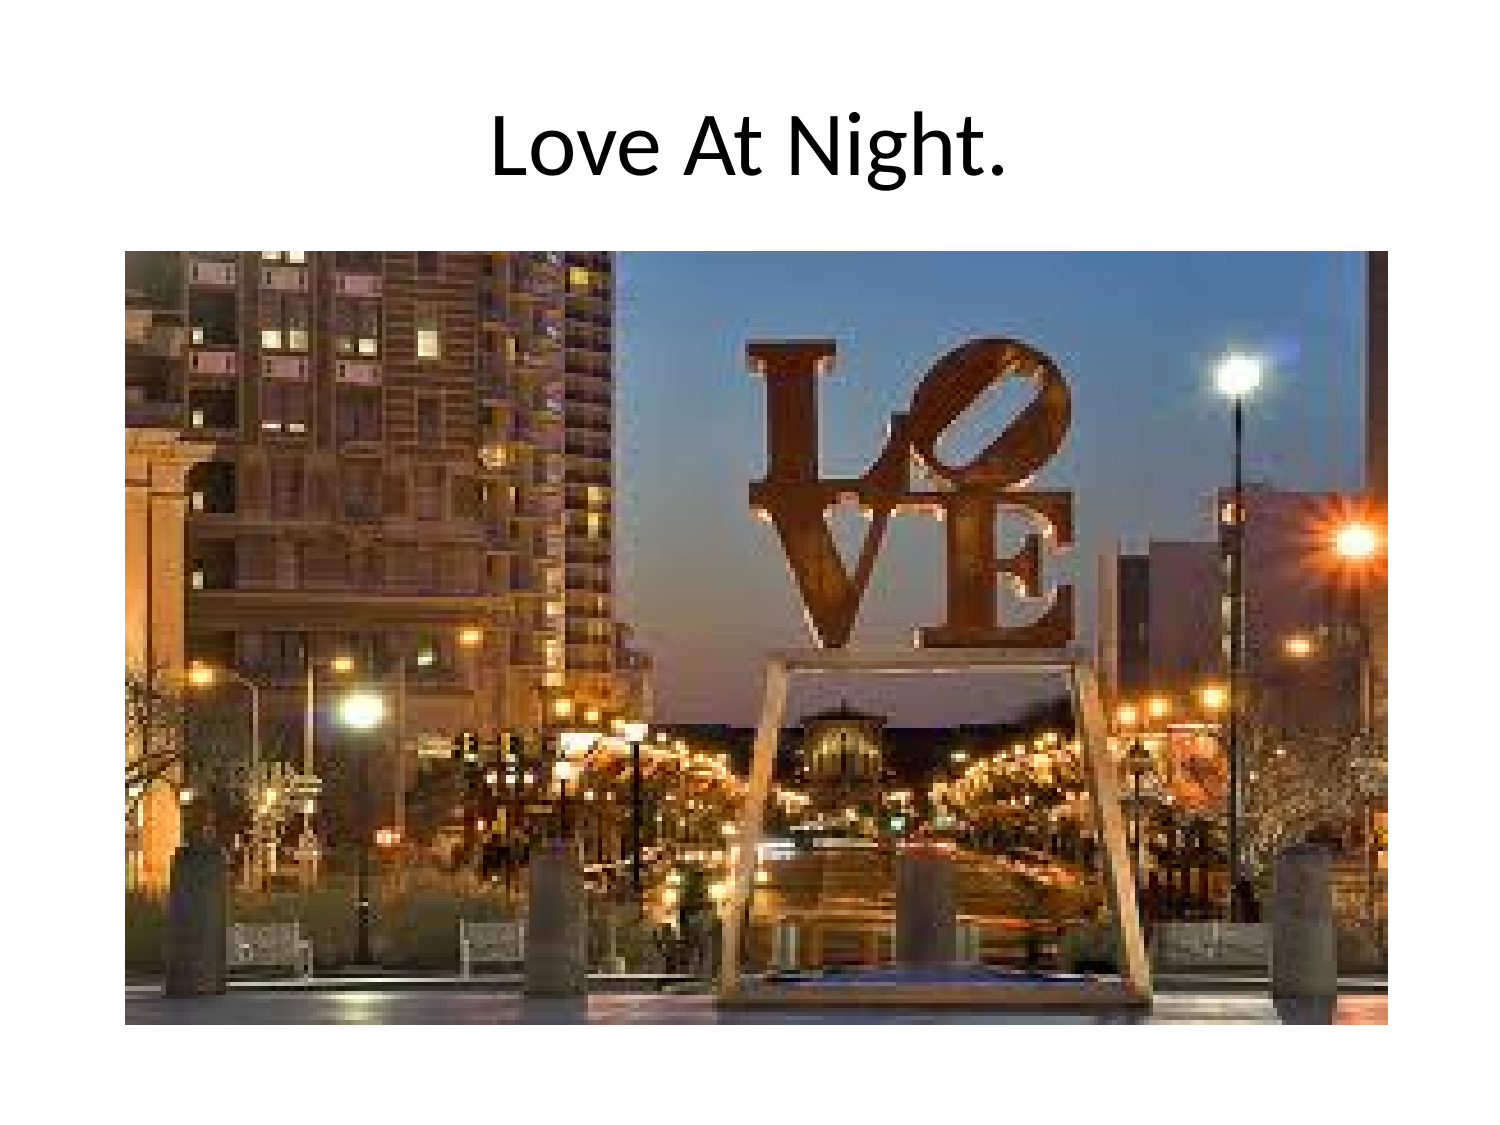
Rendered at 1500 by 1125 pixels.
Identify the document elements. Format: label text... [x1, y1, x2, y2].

title Love At Night. [75, 45, 1425, 233]
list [124, 250, 1388, 1025]
